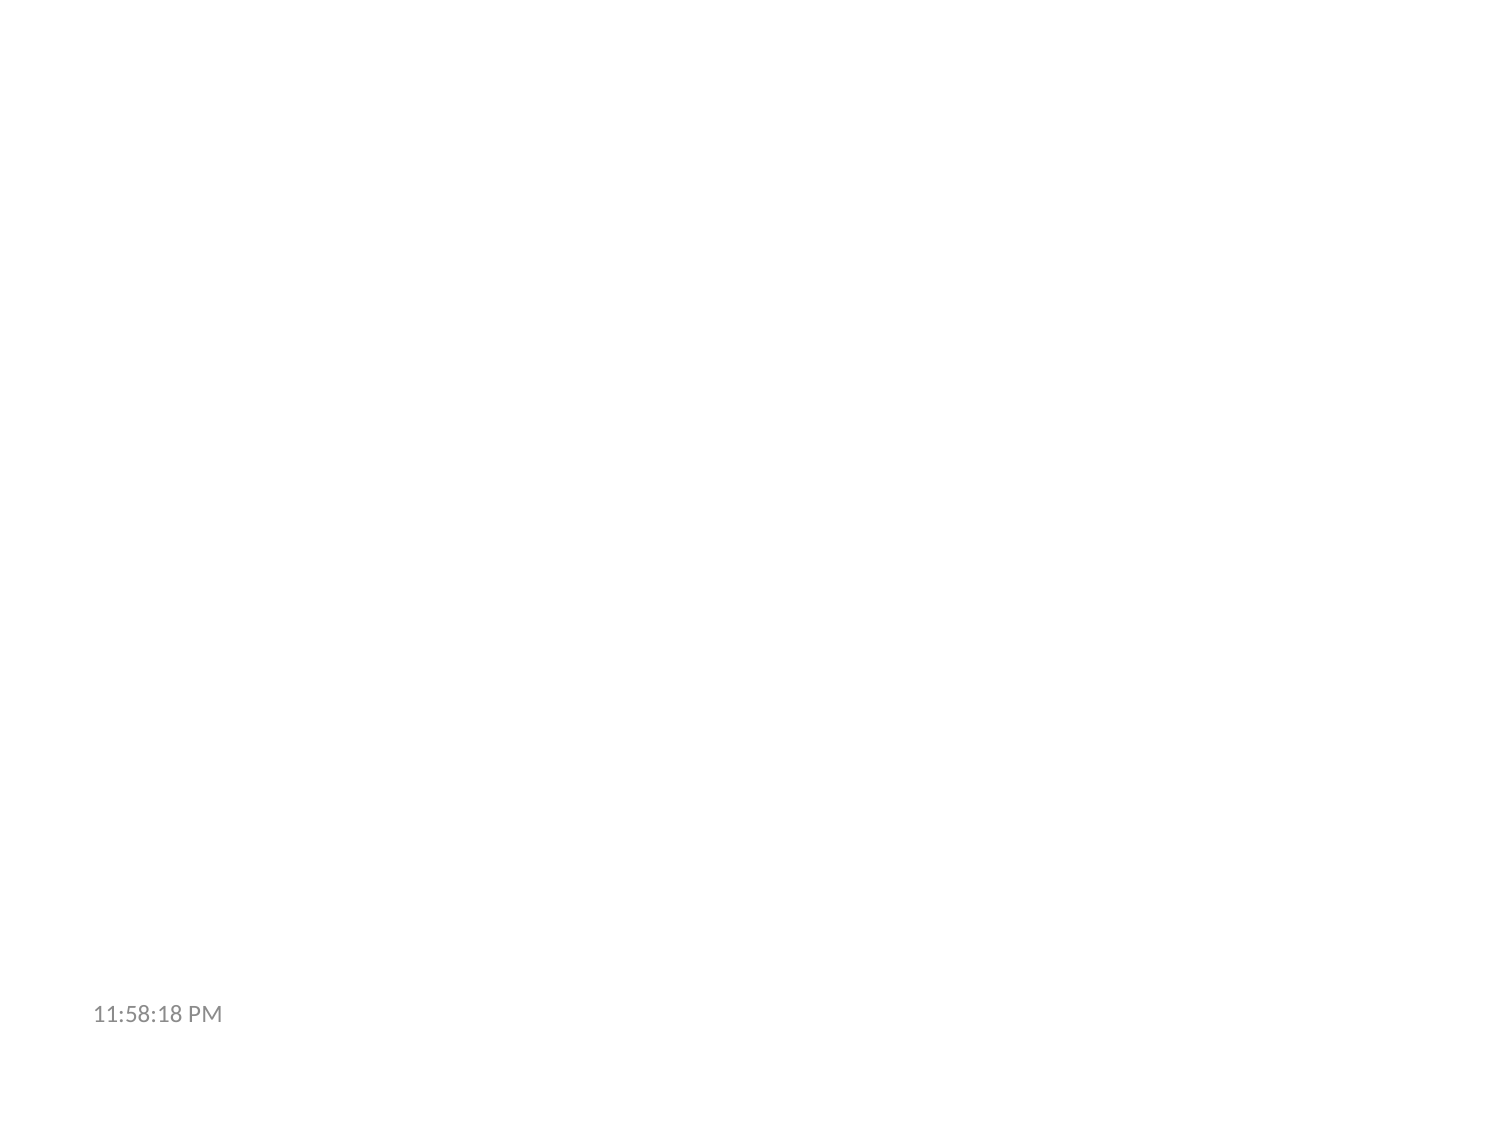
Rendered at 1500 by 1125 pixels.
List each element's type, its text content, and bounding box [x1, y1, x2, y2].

text_box 3:35:09 PM [77, 982, 428, 1043]
